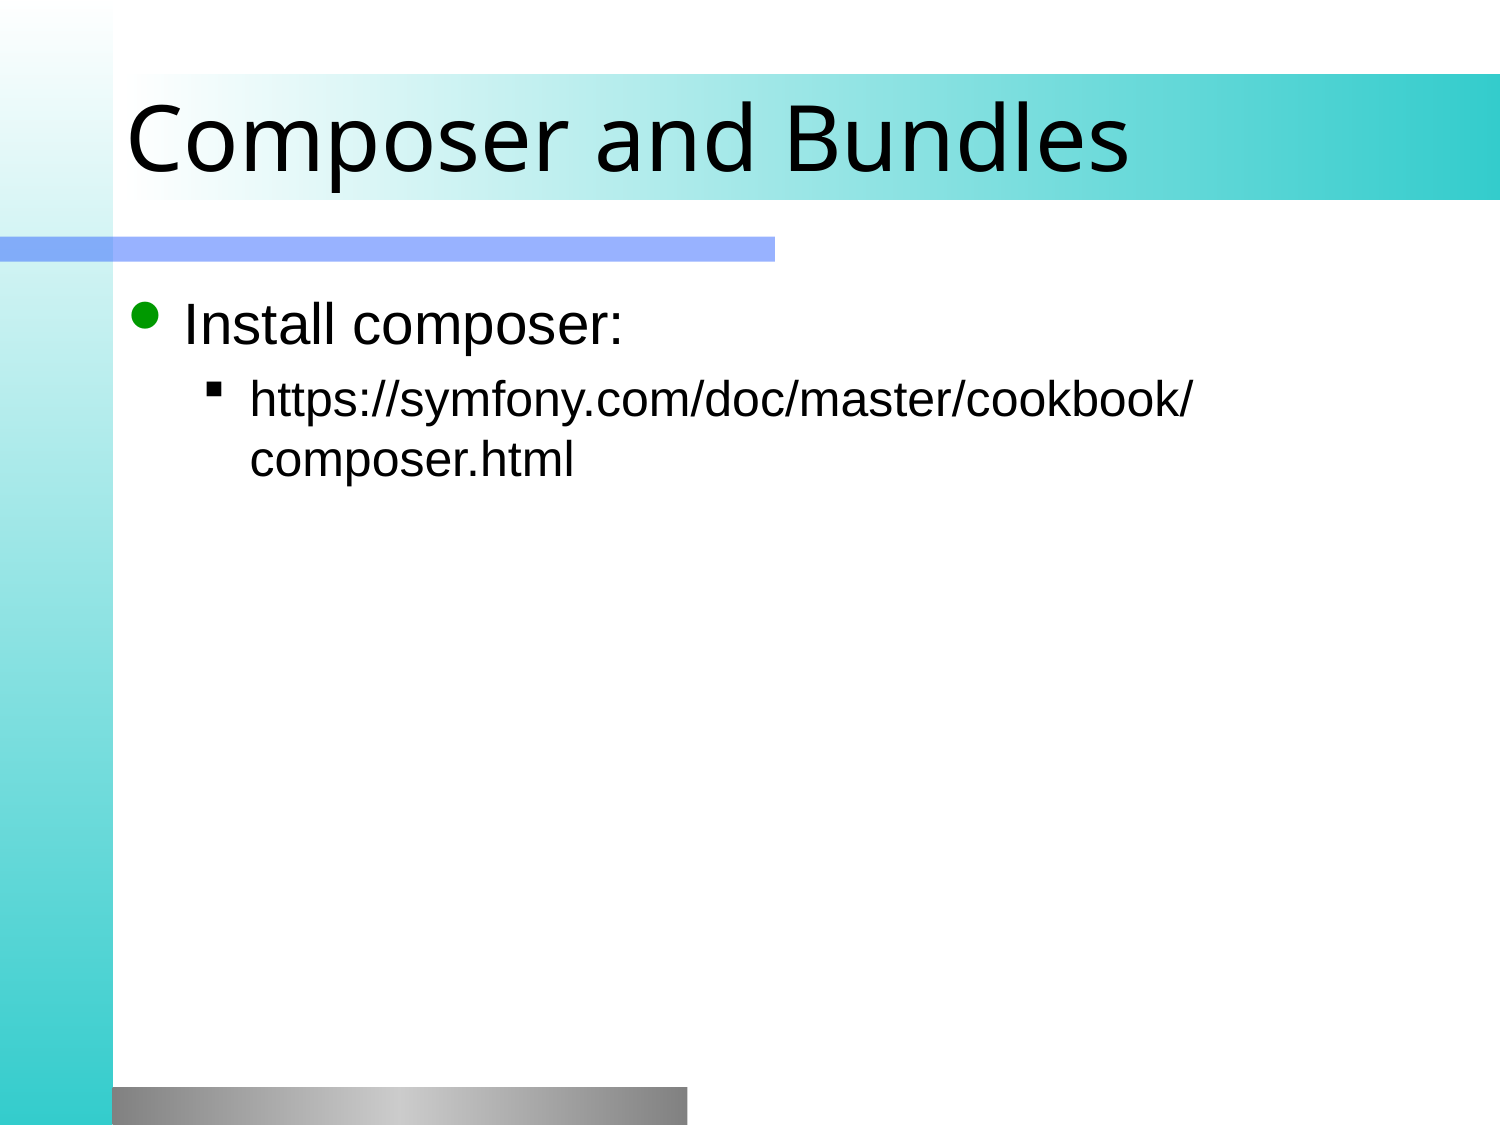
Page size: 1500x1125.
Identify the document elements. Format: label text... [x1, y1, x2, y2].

title Composer and Bundles [110, 40, 1386, 229]
list Install composer: https://symfony.com/doc/master/cookbook/composer.html [112, 278, 1388, 1073]
